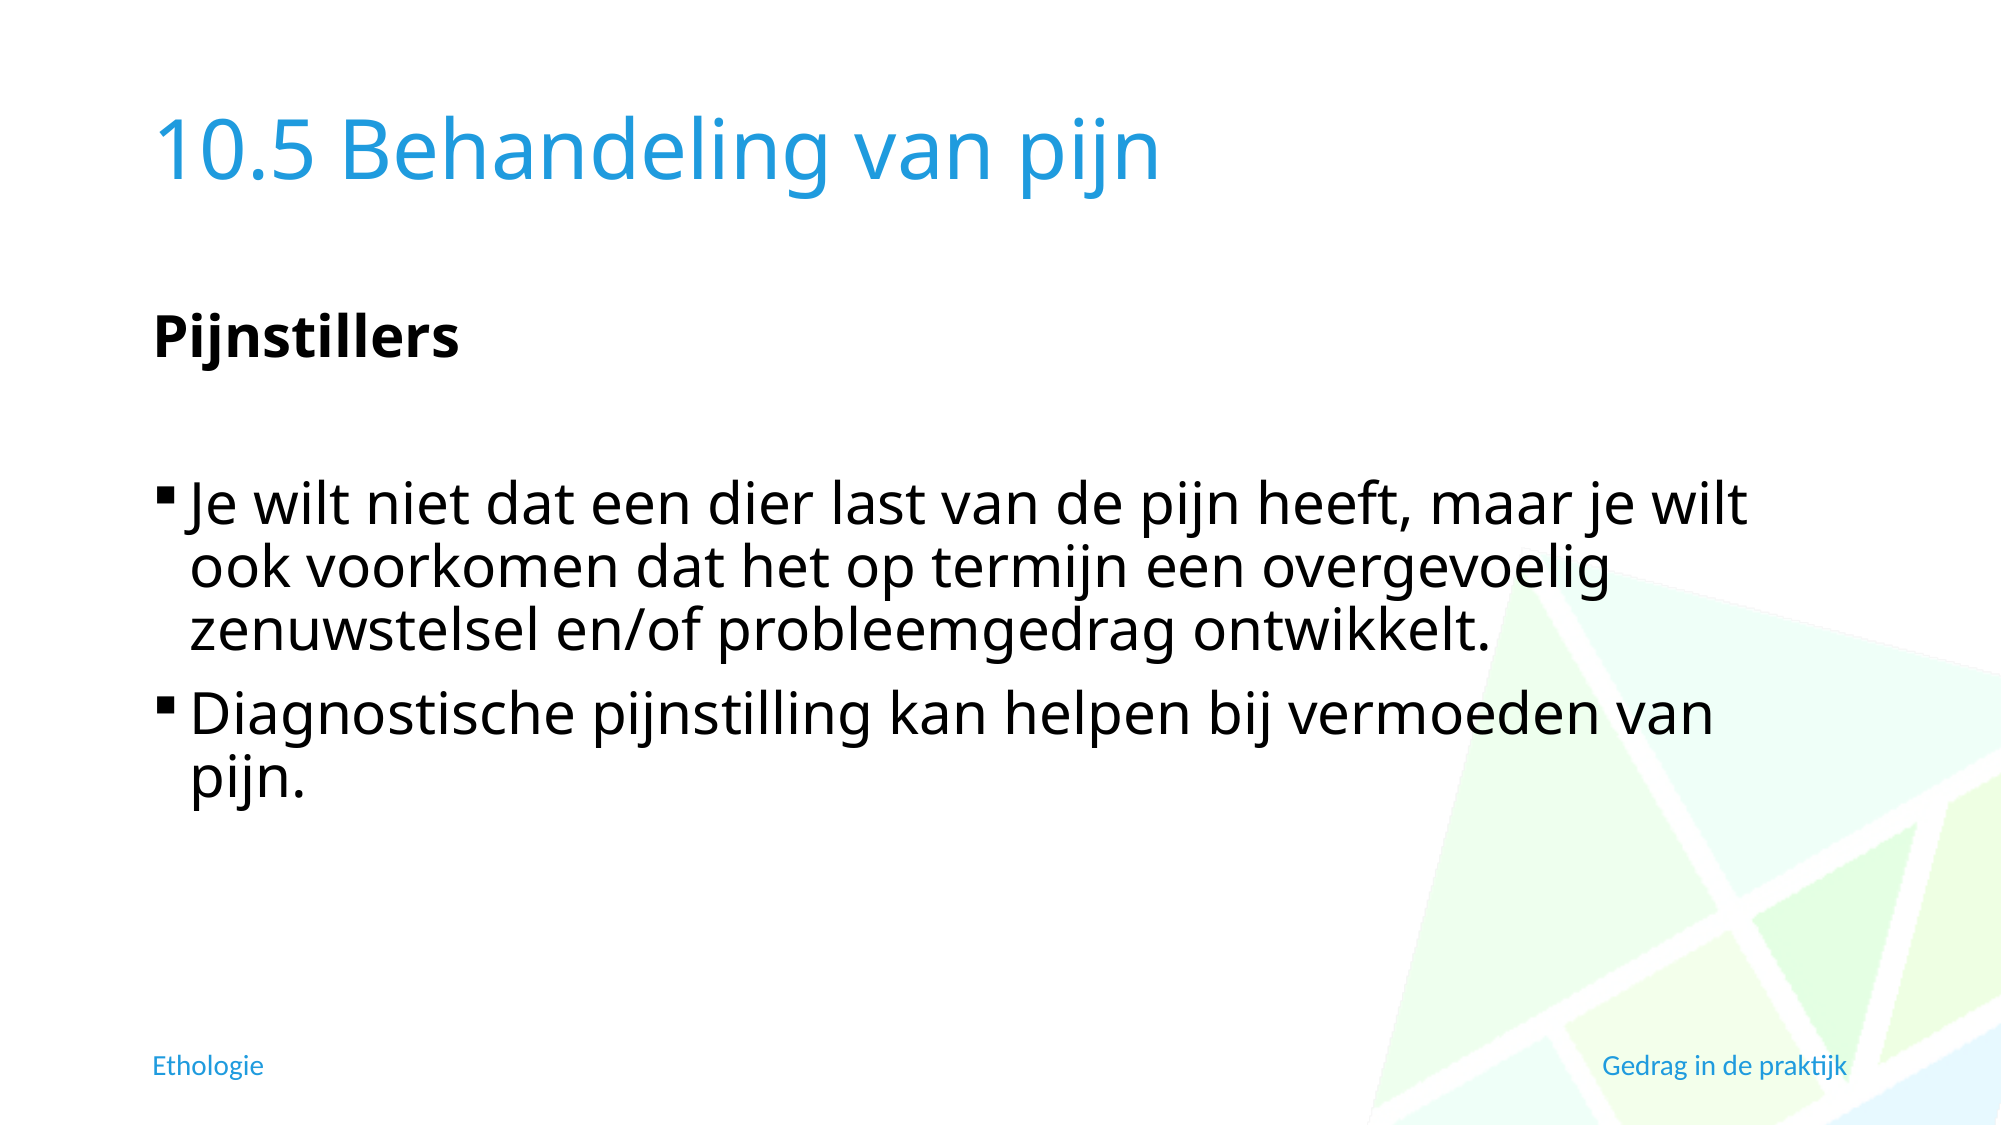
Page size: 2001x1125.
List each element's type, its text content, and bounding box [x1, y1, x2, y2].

list Ethologie [137, 1042, 588, 1103]
title 10.5 Behandeling van pijn [137, 59, 1863, 246]
list Gedrag in de praktijk [1412, 1042, 1863, 1103]
list Pijnstillers Je wilt niet dat een dier last van de pijn heeft, maar je wilt ook voorkomen dat het op termijn een overgevoelig zenuwstelsel en/of probleemgedrag ontwikkelt. Diagnostische pijnstilling kan helpen bij vermoeden van pijn. [137, 299, 1863, 1014]
